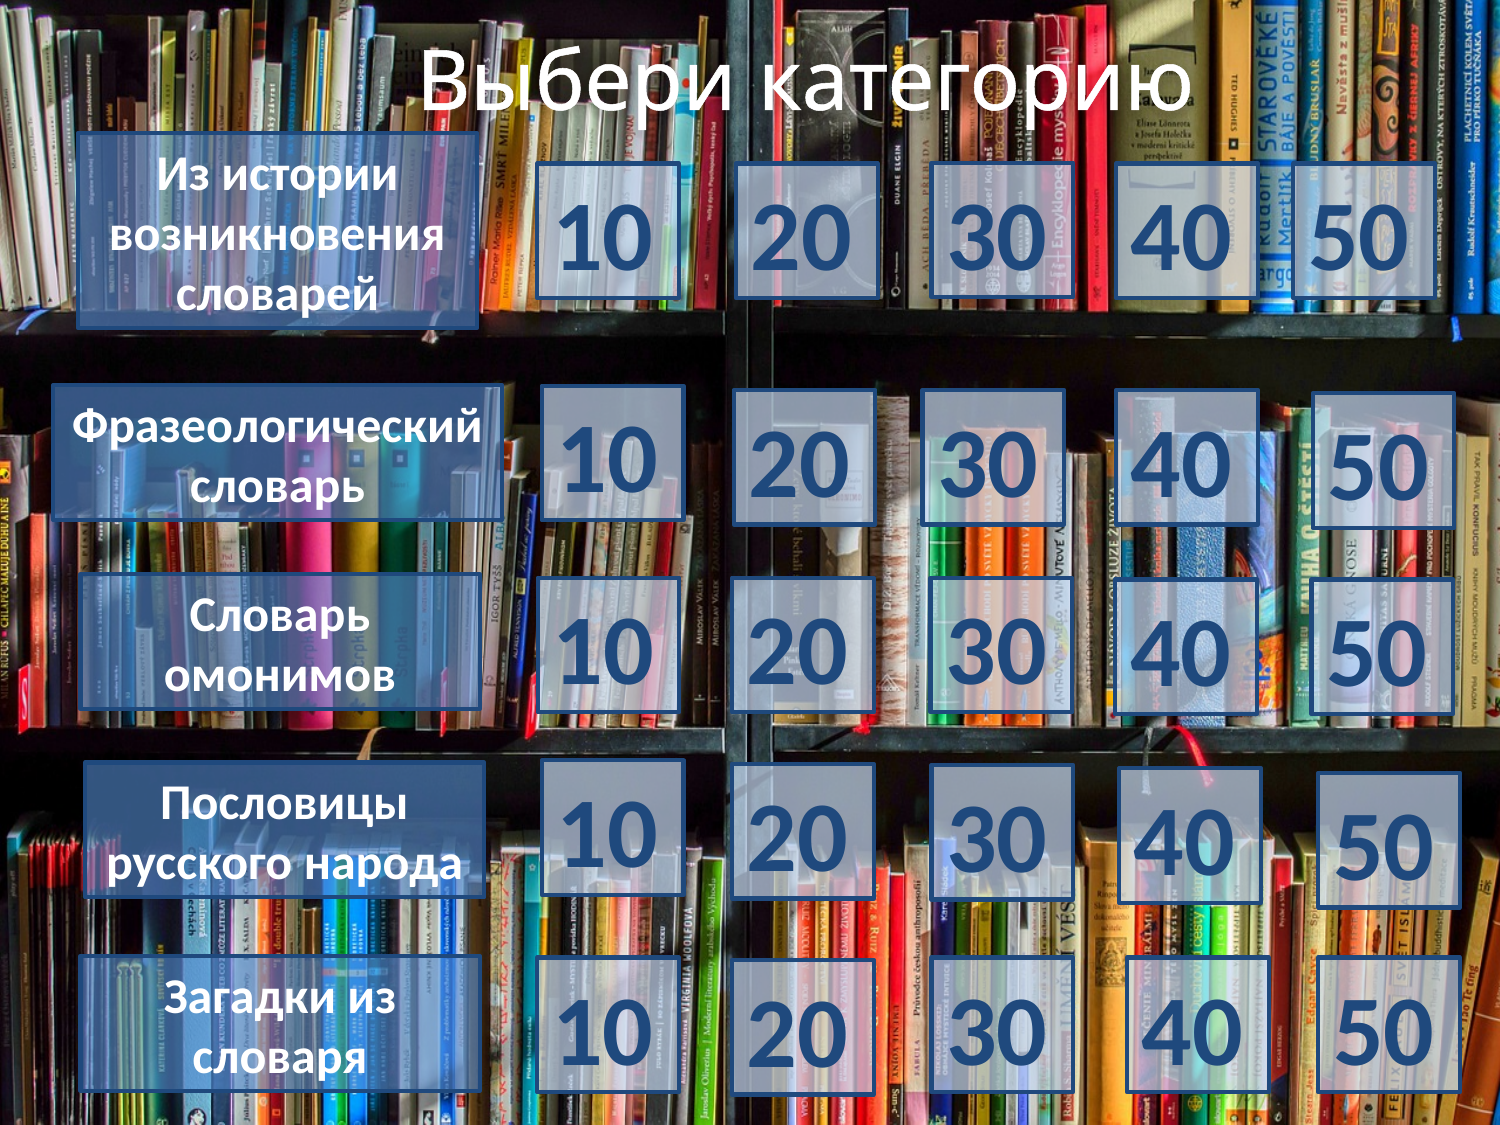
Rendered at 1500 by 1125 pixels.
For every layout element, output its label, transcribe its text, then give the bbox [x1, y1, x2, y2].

text_box Фразеологический словарь [51, 383, 504, 522]
text_box 30 [929, 763, 1075, 902]
text_box 10 [536, 576, 681, 714]
text_box 50 [1309, 577, 1455, 716]
text_box 20 [734, 161, 880, 300]
text_box 10 [540, 758, 686, 897]
text_box 20 [730, 958, 876, 1097]
text_box 30 [920, 388, 1066, 527]
text_box 50 [1316, 955, 1462, 1094]
text_box Загадки из словаря [78, 954, 482, 1093]
text_box 20 [730, 576, 876, 714]
text_box 50 [1316, 771, 1462, 910]
picture [350, 899, 375, 954]
text_box Словарь омонимов [78, 572, 482, 711]
text_box 20 [730, 762, 876, 901]
text_box 40 [1117, 766, 1263, 905]
text_box 40 [1125, 955, 1271, 1094]
picture [0, 0, 1500, 1125]
text_box 10 [535, 161, 681, 300]
text_box 30 [928, 576, 1074, 714]
text_box Из истории возникновения словарей [76, 131, 479, 330]
text_box 40 [1113, 577, 1259, 716]
text_box 40 [1114, 388, 1260, 527]
text_box 30 [929, 161, 1075, 299]
text_box 10 [535, 955, 681, 1094]
picture [1308, 35, 1313, 50]
text_box Выбери категорию [352, 19, 1258, 134]
text_box Пословицы русского народа [83, 760, 486, 899]
text_box 50 [1311, 391, 1456, 530]
text_box 30 [929, 955, 1075, 1094]
text_box 50 [1291, 161, 1437, 300]
text_box 20 [732, 388, 877, 527]
text_box 10 [540, 384, 686, 522]
text_box 40 [1114, 161, 1260, 300]
